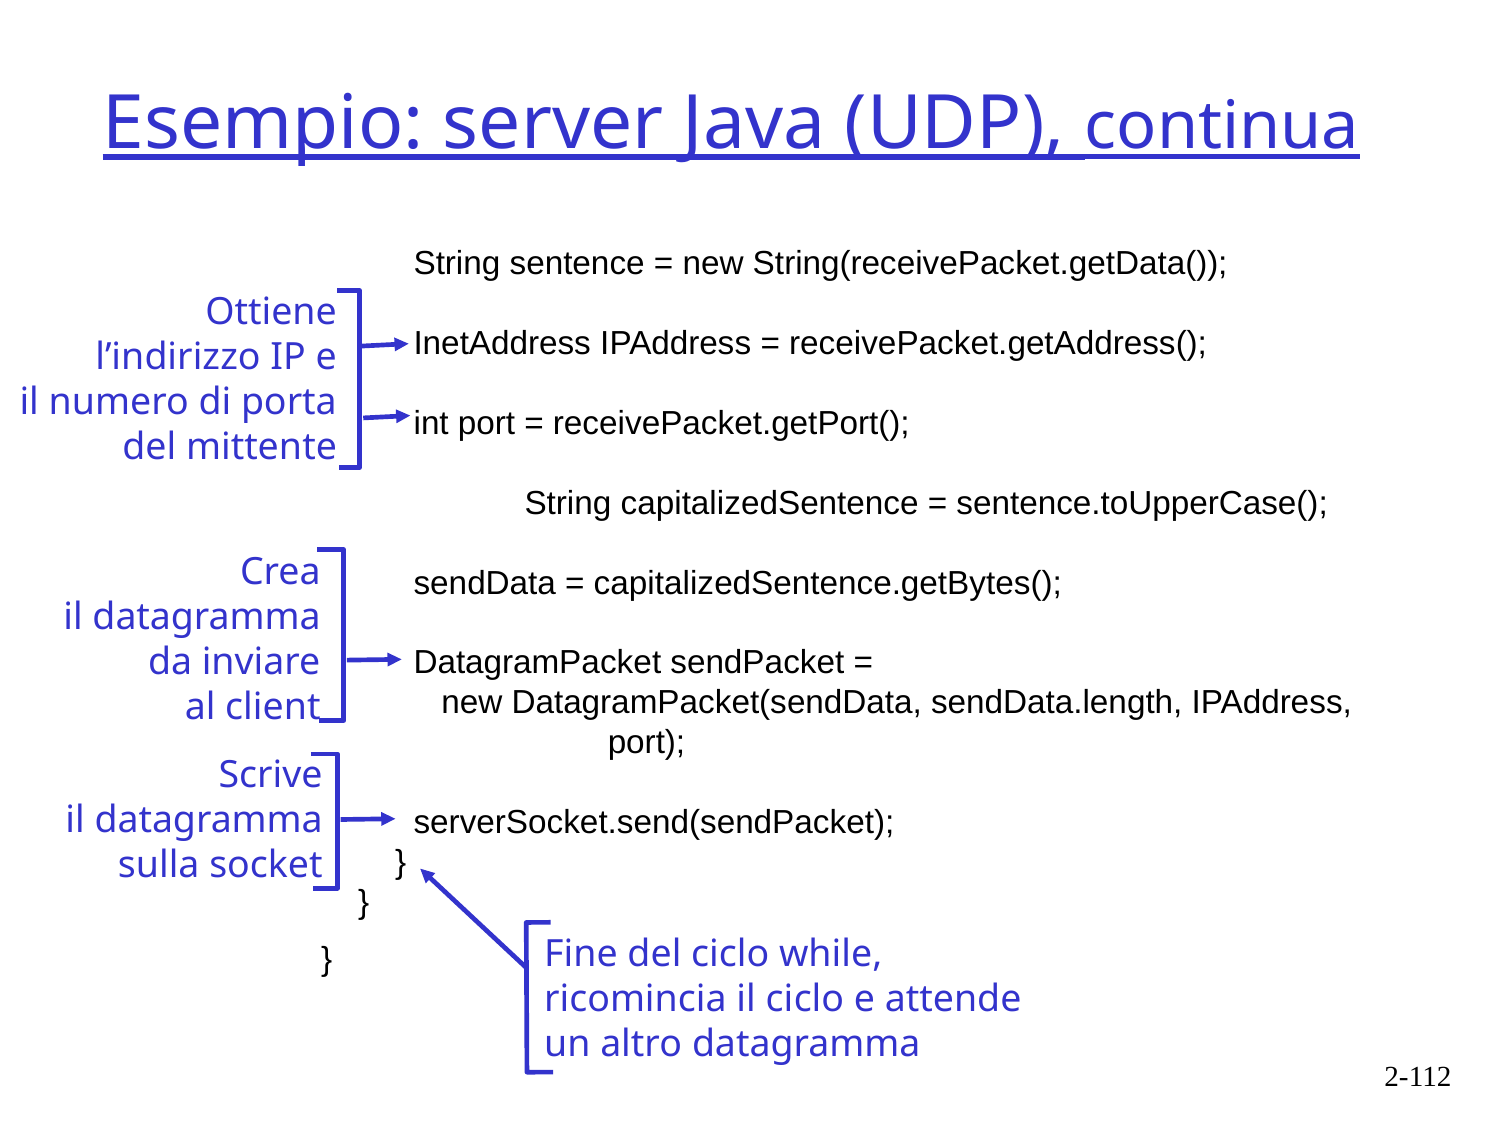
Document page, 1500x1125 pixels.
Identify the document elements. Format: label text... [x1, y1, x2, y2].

text_box Scrive il datagramma sulla socket [50, 742, 338, 893]
text_box [363, 410, 411, 423]
title Esempio: server Java (UDP), continua [87, 37, 1449, 201]
text_box Crea il datagramma da inviare al client [48, 539, 336, 735]
text_box [526, 922, 554, 1073]
text_box [340, 812, 396, 826]
text_box [317, 549, 344, 721]
text_box [420, 868, 527, 968]
text_box [361, 338, 409, 351]
text_box Ottiene l’indirizzo IP e il numero di porta del mittente [4, 279, 352, 475]
slide_number 2-112 [1362, 1049, 1467, 1125]
text_box [337, 290, 360, 468]
text_box [346, 653, 402, 666]
text_box String sentence = new String(receivePacket.getData()); InetAddress IPAddress = receivePacket.getAddress(); int port = receivePacket.getPort(); String capitalizedSentence = sentence.toUpperCase(); sendData = capitalizedSentence.getBytes(); DatagramPacket sendPacket = new DatagramPacket(sendData, sendData.length, IPAddress, port); serverSocket.send(sendPacket); } } } [306, 194, 1378, 988]
text_box Fine del ciclo while, ricomincia il ciclo e attende un altro datagramma [529, 921, 1037, 1071]
